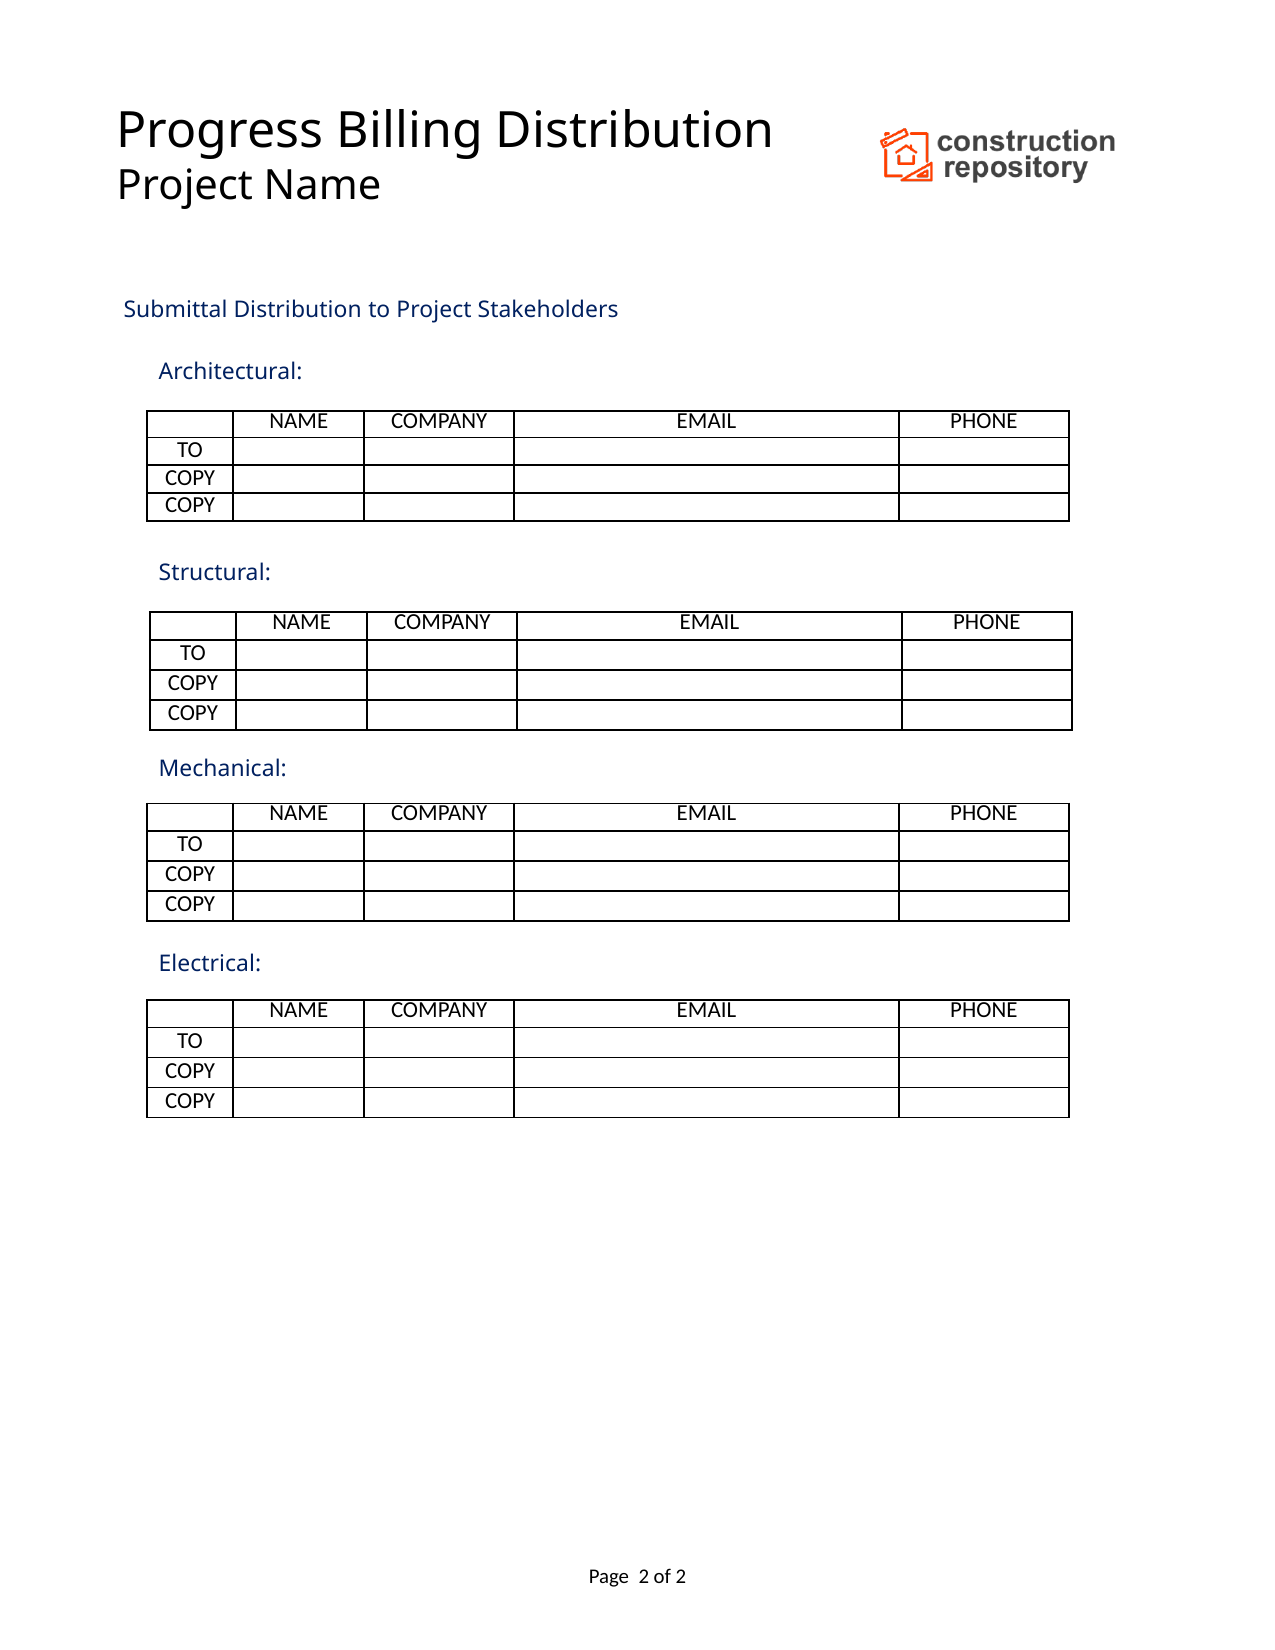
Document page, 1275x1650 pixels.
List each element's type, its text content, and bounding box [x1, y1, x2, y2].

table_header [151, 613, 235, 639]
table_cell [365, 438, 513, 464]
table_cell [234, 1028, 363, 1057]
table_cell TO [148, 832, 232, 860]
table_cell [903, 701, 1071, 729]
table_cell [237, 641, 366, 669]
table_header COMPANY [368, 613, 516, 639]
table_cell [903, 641, 1071, 669]
table_cell [900, 1088, 1068, 1117]
table_cell [234, 832, 363, 860]
table_header PHONE [903, 613, 1071, 639]
table_cell [515, 1088, 898, 1117]
table_cell COPY [151, 701, 235, 729]
table_cell [900, 832, 1068, 860]
text_box Submittal Distribution to Project Stakeholders [108, 287, 635, 330]
table_header NAME [234, 1001, 363, 1027]
table_cell COPY [151, 671, 235, 699]
table_cell [368, 701, 516, 729]
table_cell COPY [148, 1058, 232, 1087]
table_cell [900, 1028, 1068, 1057]
table_cell [365, 1088, 513, 1117]
table_header PHONE [900, 804, 1068, 830]
table_header COMPANY [365, 804, 513, 830]
text_box Electrical: [143, 941, 402, 984]
table_cell [515, 1028, 898, 1057]
table_cell [515, 892, 898, 920]
table_cell TO [148, 438, 232, 464]
table_cell [365, 494, 513, 520]
table_cell [515, 466, 898, 492]
picture [807, 98, 1197, 211]
table_cell [368, 671, 516, 699]
table_header COMPANY [365, 412, 513, 437]
table_header NAME [234, 804, 363, 830]
table_header PHONE [900, 1001, 1068, 1027]
table_cell [900, 1058, 1068, 1087]
table_header [148, 1001, 232, 1027]
table_cell COPY [148, 862, 232, 890]
table_header EMAIL [515, 1001, 898, 1027]
table_cell [365, 466, 513, 492]
table_cell [365, 862, 513, 890]
table_cell [234, 438, 363, 464]
table_header [148, 412, 232, 437]
table_cell [900, 892, 1068, 920]
table_cell [237, 701, 366, 729]
table_cell [365, 892, 513, 920]
table_cell [515, 832, 898, 860]
table_cell [903, 671, 1071, 699]
table_cell [515, 438, 898, 464]
table_cell [515, 862, 898, 890]
table_cell [518, 701, 901, 729]
table_cell [368, 641, 516, 669]
table_cell [365, 1058, 513, 1087]
table_cell [365, 832, 513, 860]
table_cell TO [148, 1028, 232, 1057]
text_box Structural: [143, 550, 402, 593]
table_cell [234, 466, 363, 492]
table_cell [900, 466, 1068, 492]
table_cell COPY [148, 494, 232, 520]
table_cell [515, 494, 898, 520]
table_cell [900, 438, 1068, 464]
table_cell COPY [148, 466, 232, 492]
table_header NAME [234, 412, 363, 437]
text_box Progress Billing Distribution Project Name [101, 97, 809, 209]
table_header EMAIL [515, 804, 898, 830]
table_cell [234, 892, 363, 920]
text_box Page 2 of 2 [506, 1555, 769, 1595]
table_cell [900, 862, 1068, 890]
table_cell [900, 494, 1068, 520]
table_header EMAIL [515, 412, 898, 437]
table_cell TO [151, 641, 235, 669]
table_header COMPANY [365, 1001, 513, 1027]
table_cell [234, 862, 363, 890]
table_header EMAIL [518, 613, 901, 639]
table_cell COPY [148, 892, 232, 920]
table_cell COPY [148, 1088, 232, 1117]
text_box Mechanical: [143, 745, 402, 788]
table_cell [365, 1028, 513, 1057]
table_cell [515, 1058, 898, 1087]
table_cell [518, 641, 901, 669]
table_cell [234, 1058, 363, 1087]
table_cell [234, 1088, 363, 1117]
table_header [148, 804, 232, 830]
table_cell [518, 671, 901, 699]
table_header PHONE [900, 412, 1068, 437]
table_cell [237, 671, 366, 699]
text_box Architectural: [143, 349, 402, 392]
table_header NAME [237, 613, 366, 639]
table_cell [234, 494, 363, 520]
